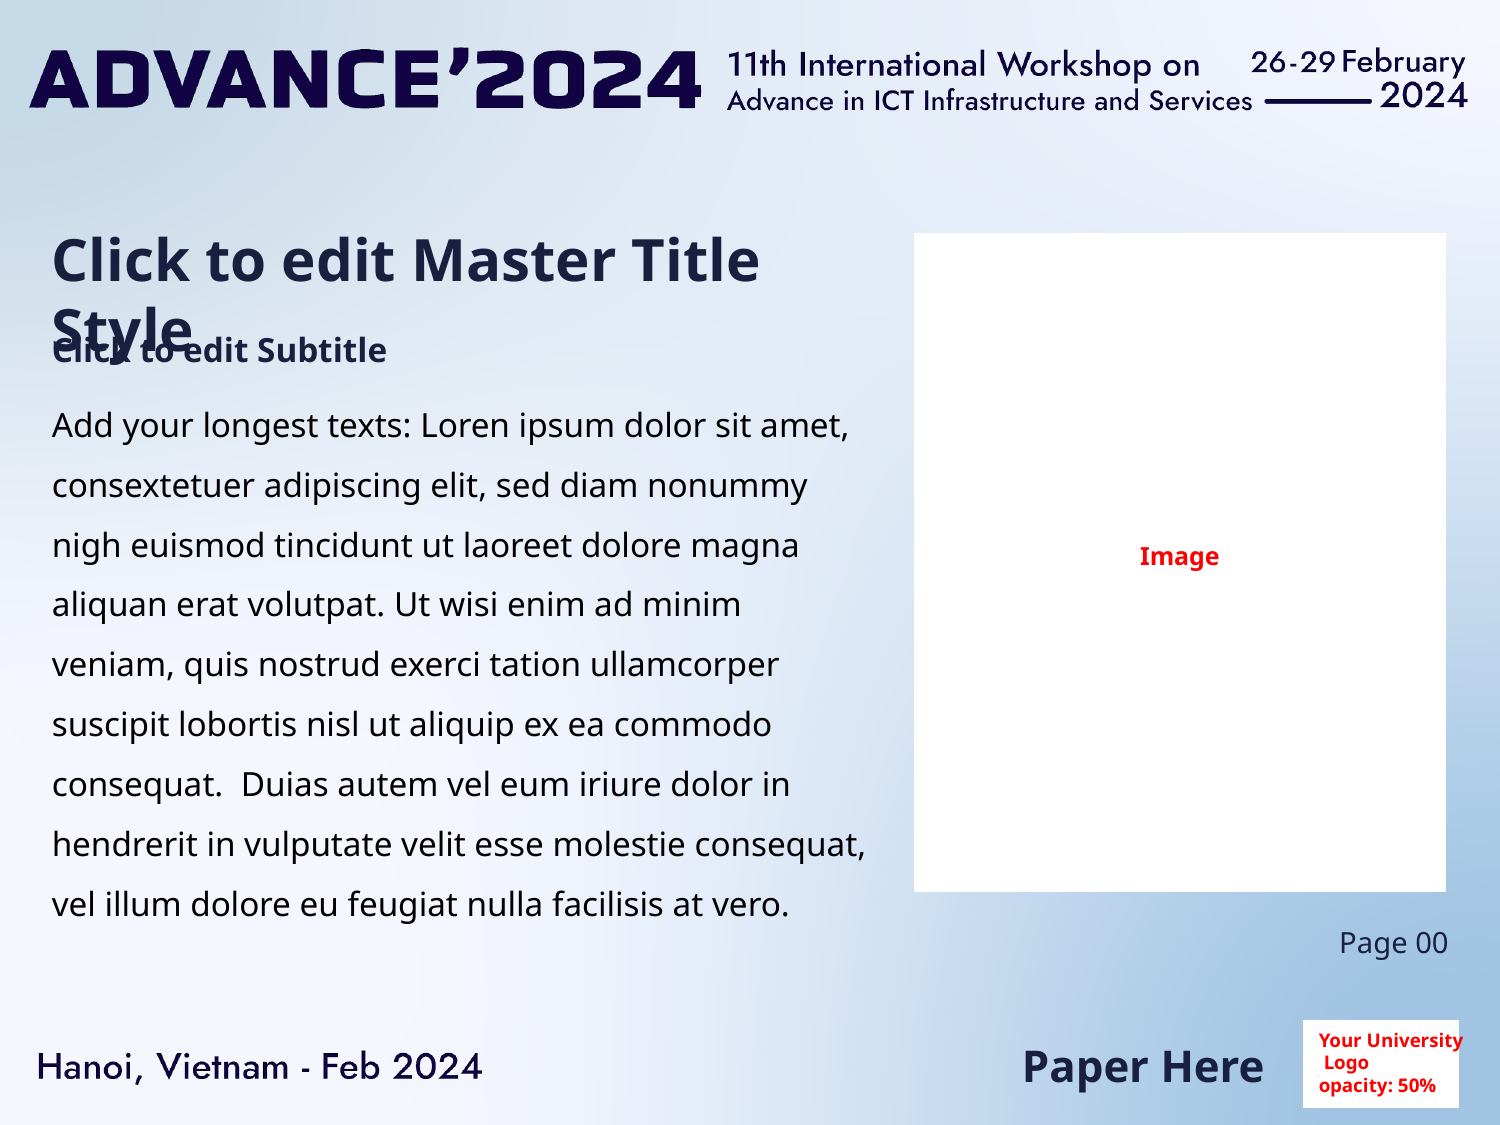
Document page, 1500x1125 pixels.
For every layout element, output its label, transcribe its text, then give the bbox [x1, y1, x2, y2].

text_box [1303, 1020, 1479, 1107]
text_box Click to edit Subtitle [36, 321, 887, 376]
text_box Add your longest texts: Loren ipsum dolor sit amet, consextetuer adipiscing elit, sed diam nonummy nigh euismod tincidunt ut laoreet dolore magna aliquan erat volutpat. Ut wisi enim ad minim veniam, quis nostrud exerci tation ullamcorper suscipit lobortis nisl ut aliquip ex ea commodo consequat. Duias autem vel eum iriure dolor in hendrerit in vulputate velit esse molestie consequat, vel illum dolore eu feugiat nulla facilisis at vero. [36, 376, 889, 931]
picture [0, 0, 1500, 1125]
text_box Click to edit Master Title Style [36, 215, 887, 321]
text_box Page 00 [1324, 917, 1485, 968]
text_box Paper Here [520, 1030, 1280, 1099]
text_box Image [1074, 532, 1286, 578]
text_box Ima [915, 233, 1445, 891]
